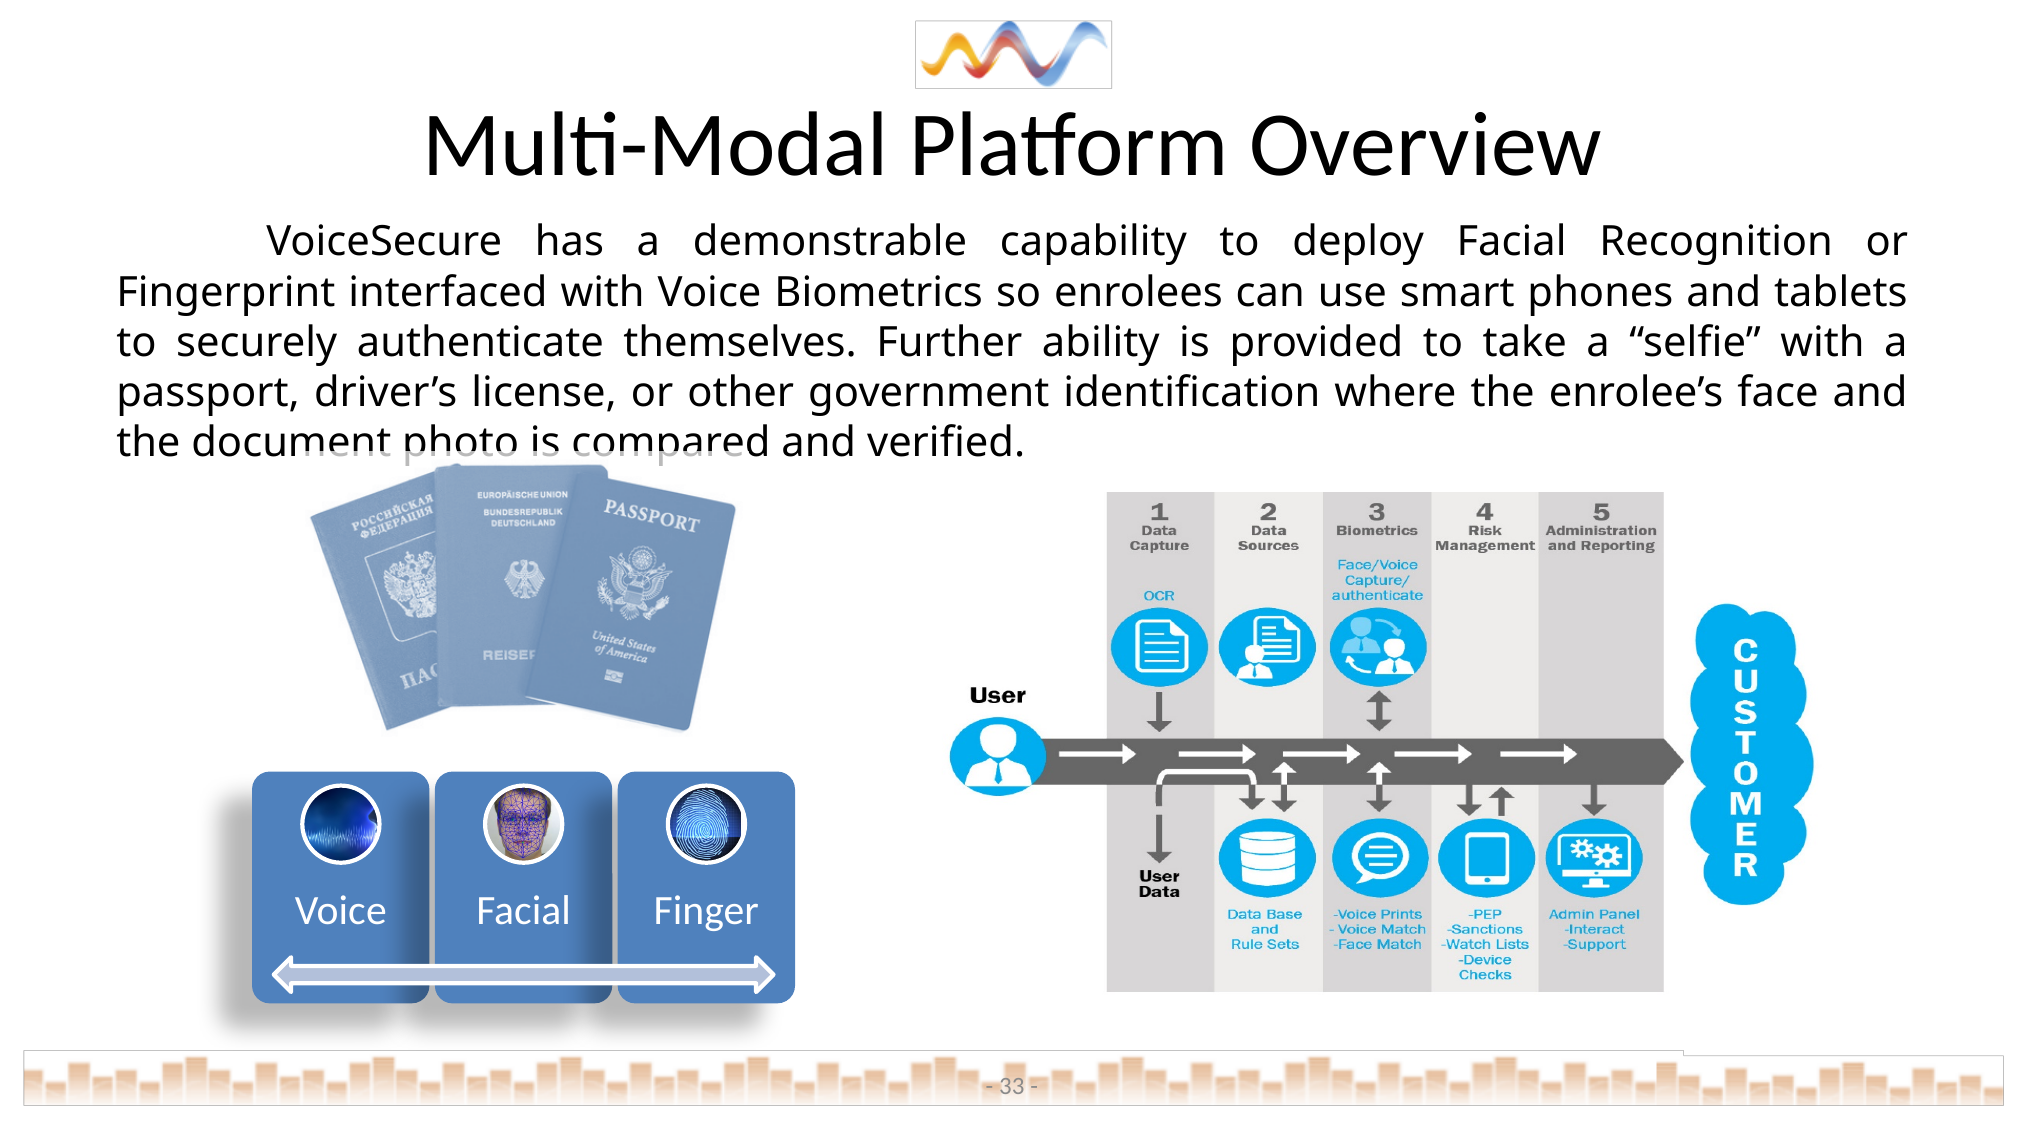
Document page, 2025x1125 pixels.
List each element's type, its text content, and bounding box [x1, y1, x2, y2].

title Multi-Modal Platform Overview [101, 45, 1924, 233]
list VoiceSecure has a demonstrable capability to deploy Facial Recognition or Fingerprint interfaced with Voice Biometrics so enrolees can use smart phones and tablets to securely authenticate themselves. Further ability is provided to take a “selfie” with a passport, driver’s license, or other government identification where the enrolee’s face and the document photo is compared and verified. [101, 233, 1924, 1005]
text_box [251, 771, 796, 1004]
slide_number - 33 - [940, 1054, 1083, 1115]
picture [928, 492, 1825, 996]
picture [297, 451, 749, 745]
